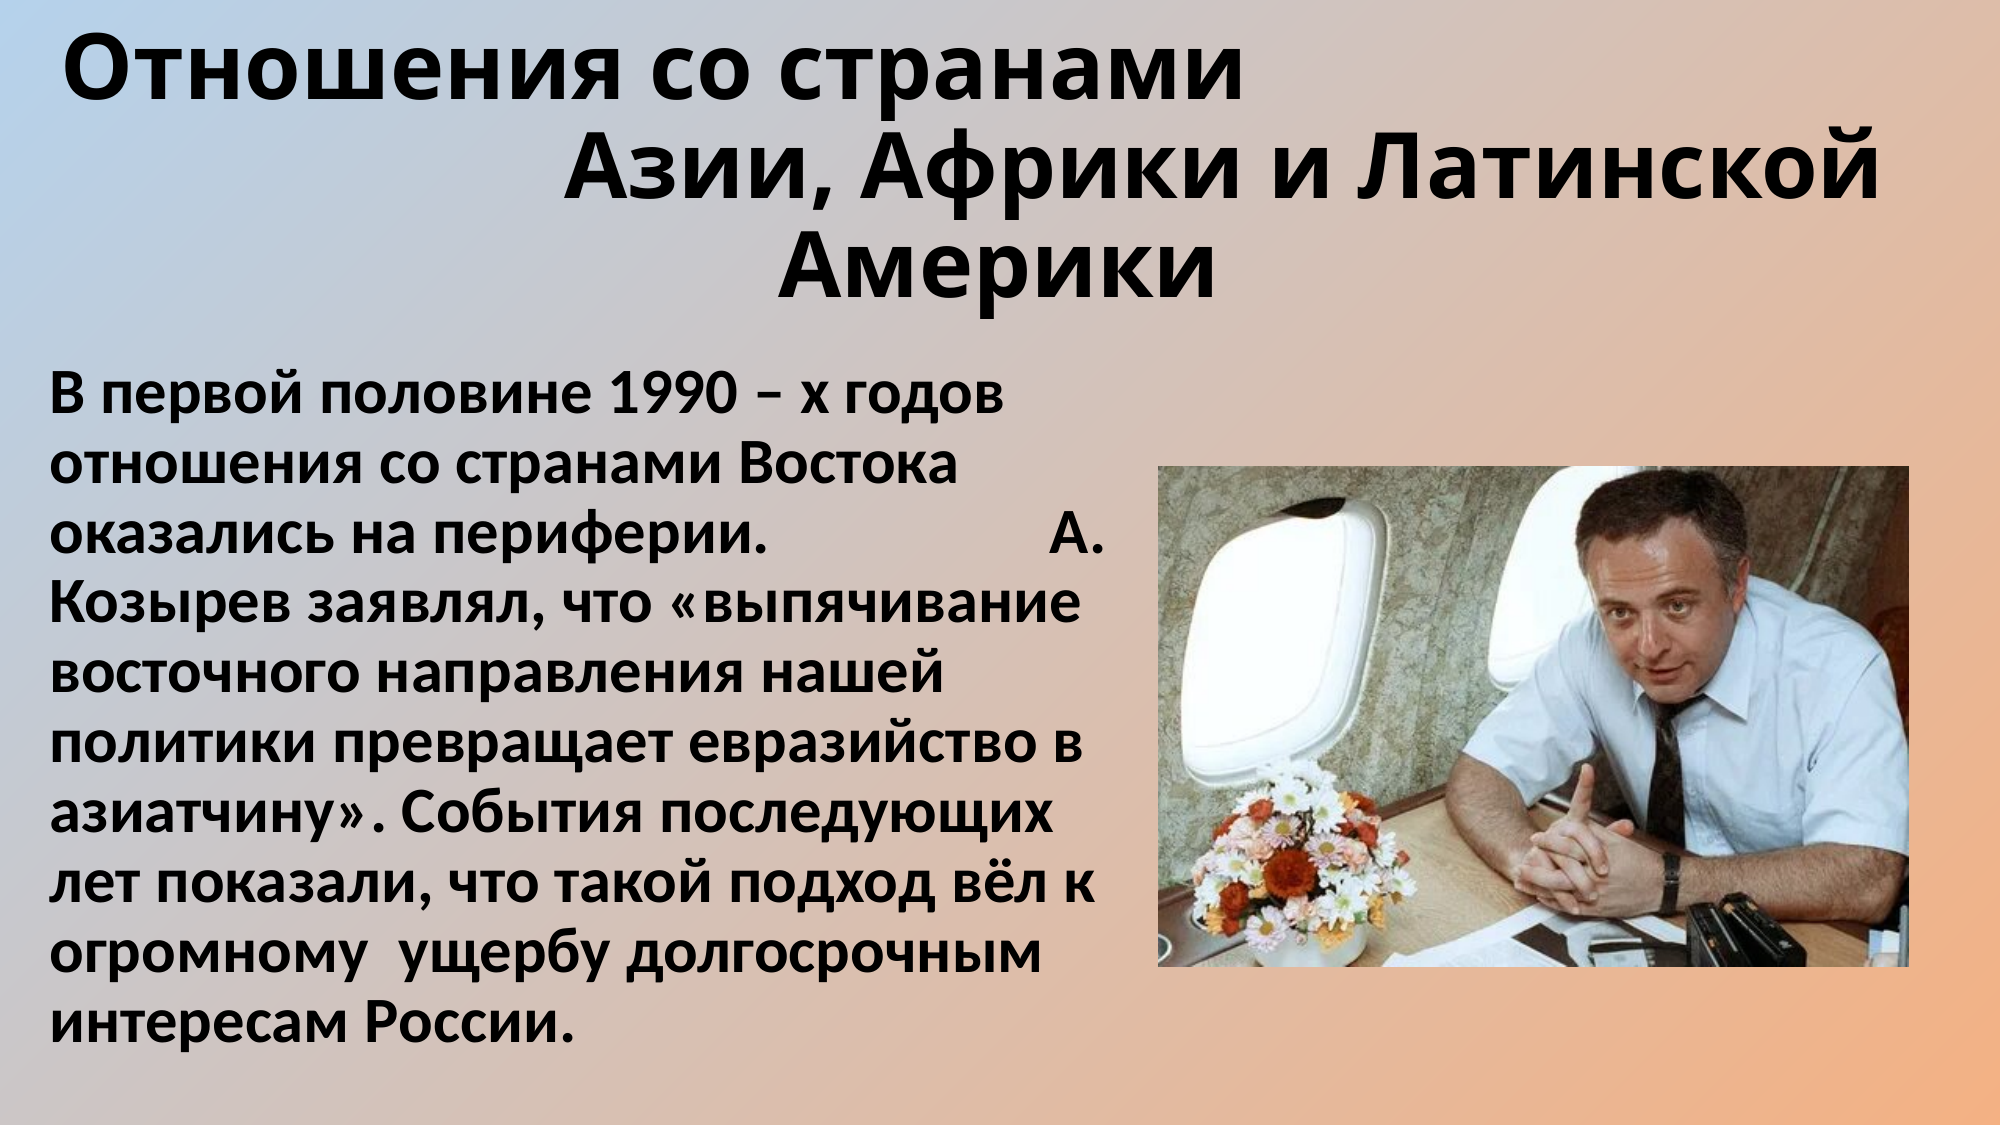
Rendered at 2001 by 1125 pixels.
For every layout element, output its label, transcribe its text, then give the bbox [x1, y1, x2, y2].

picture [1158, 466, 1909, 967]
list В первой половине 1990 – х годов отношения со странами Востока оказались на периферии. А. Козырев заявлял, что «выпячивание восточного направления нашей политики превращает евразийство в азиатчину». События последующих лет показали, что такой подход вёл к огромному ущербу долгосрочным интересам России. [34, 350, 1126, 1084]
title Отношения со странами Азии, Африки и Латинской Америки [34, 59, 1965, 278]
